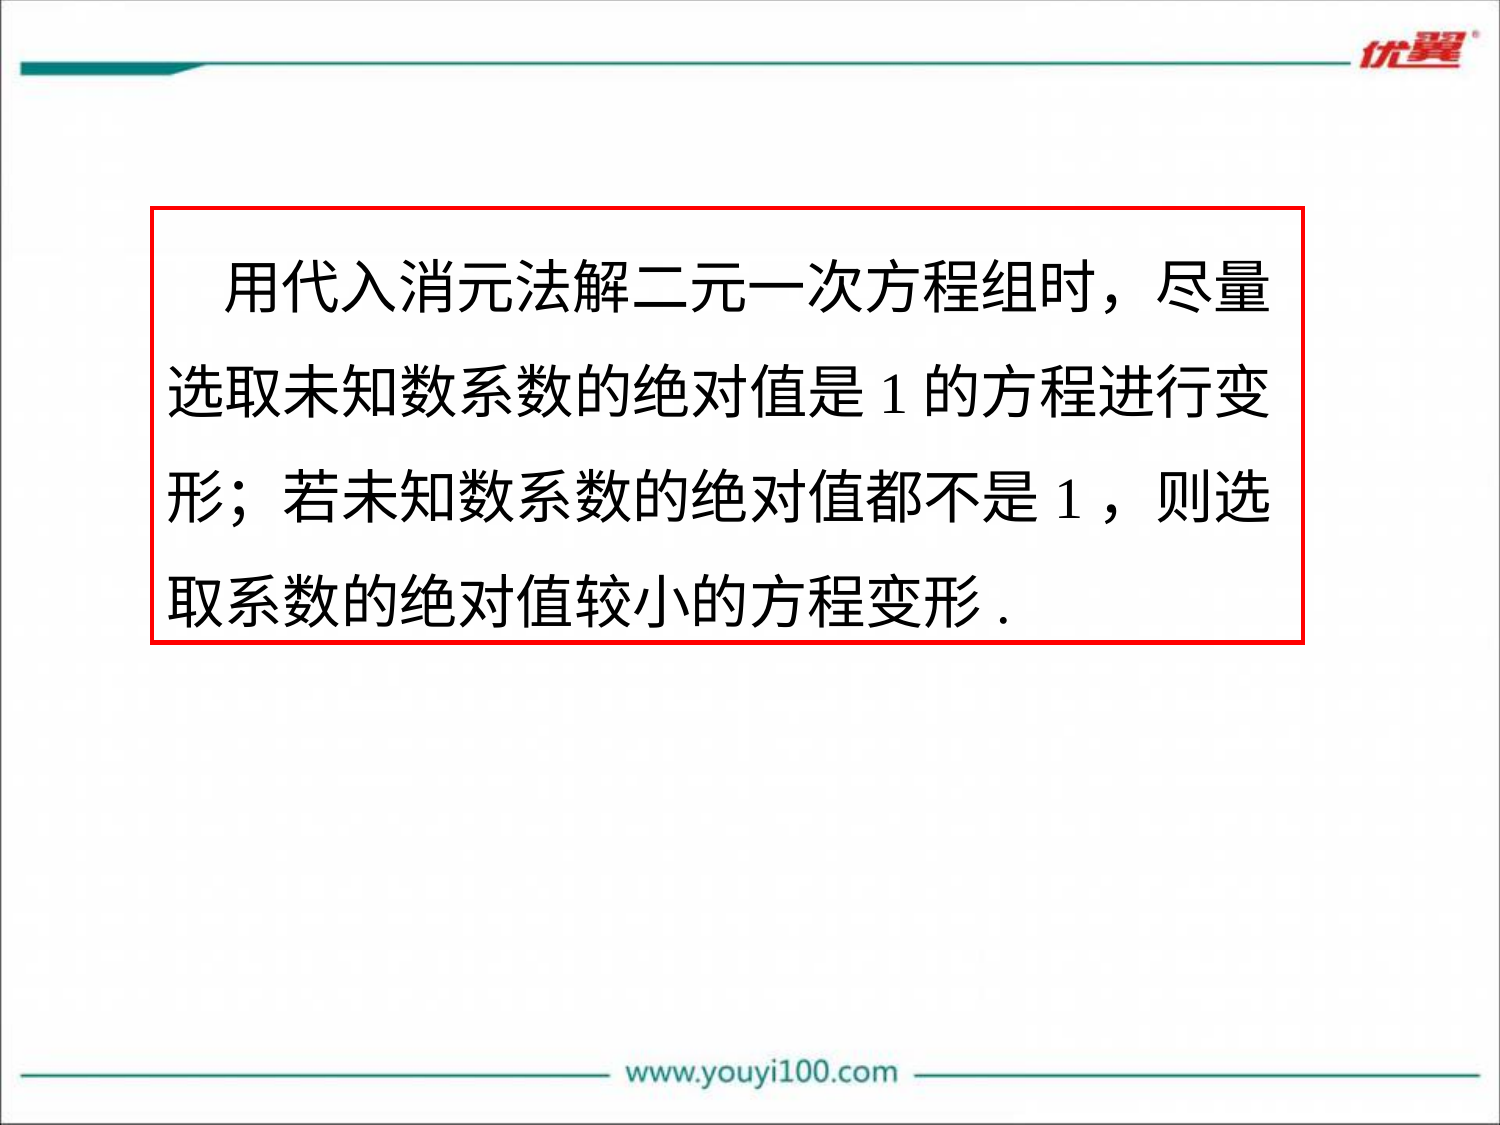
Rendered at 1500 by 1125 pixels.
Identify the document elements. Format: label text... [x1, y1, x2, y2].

picture [0, 0, 1500, 1125]
text_box 用代入消元法解二元一次方程组时，尽量选取未知数系数的绝对值是1的方程进行变形；若未知数系数的绝对值都不是1，则选取系数的绝对值较小的方程变形. [151, 208, 1304, 643]
